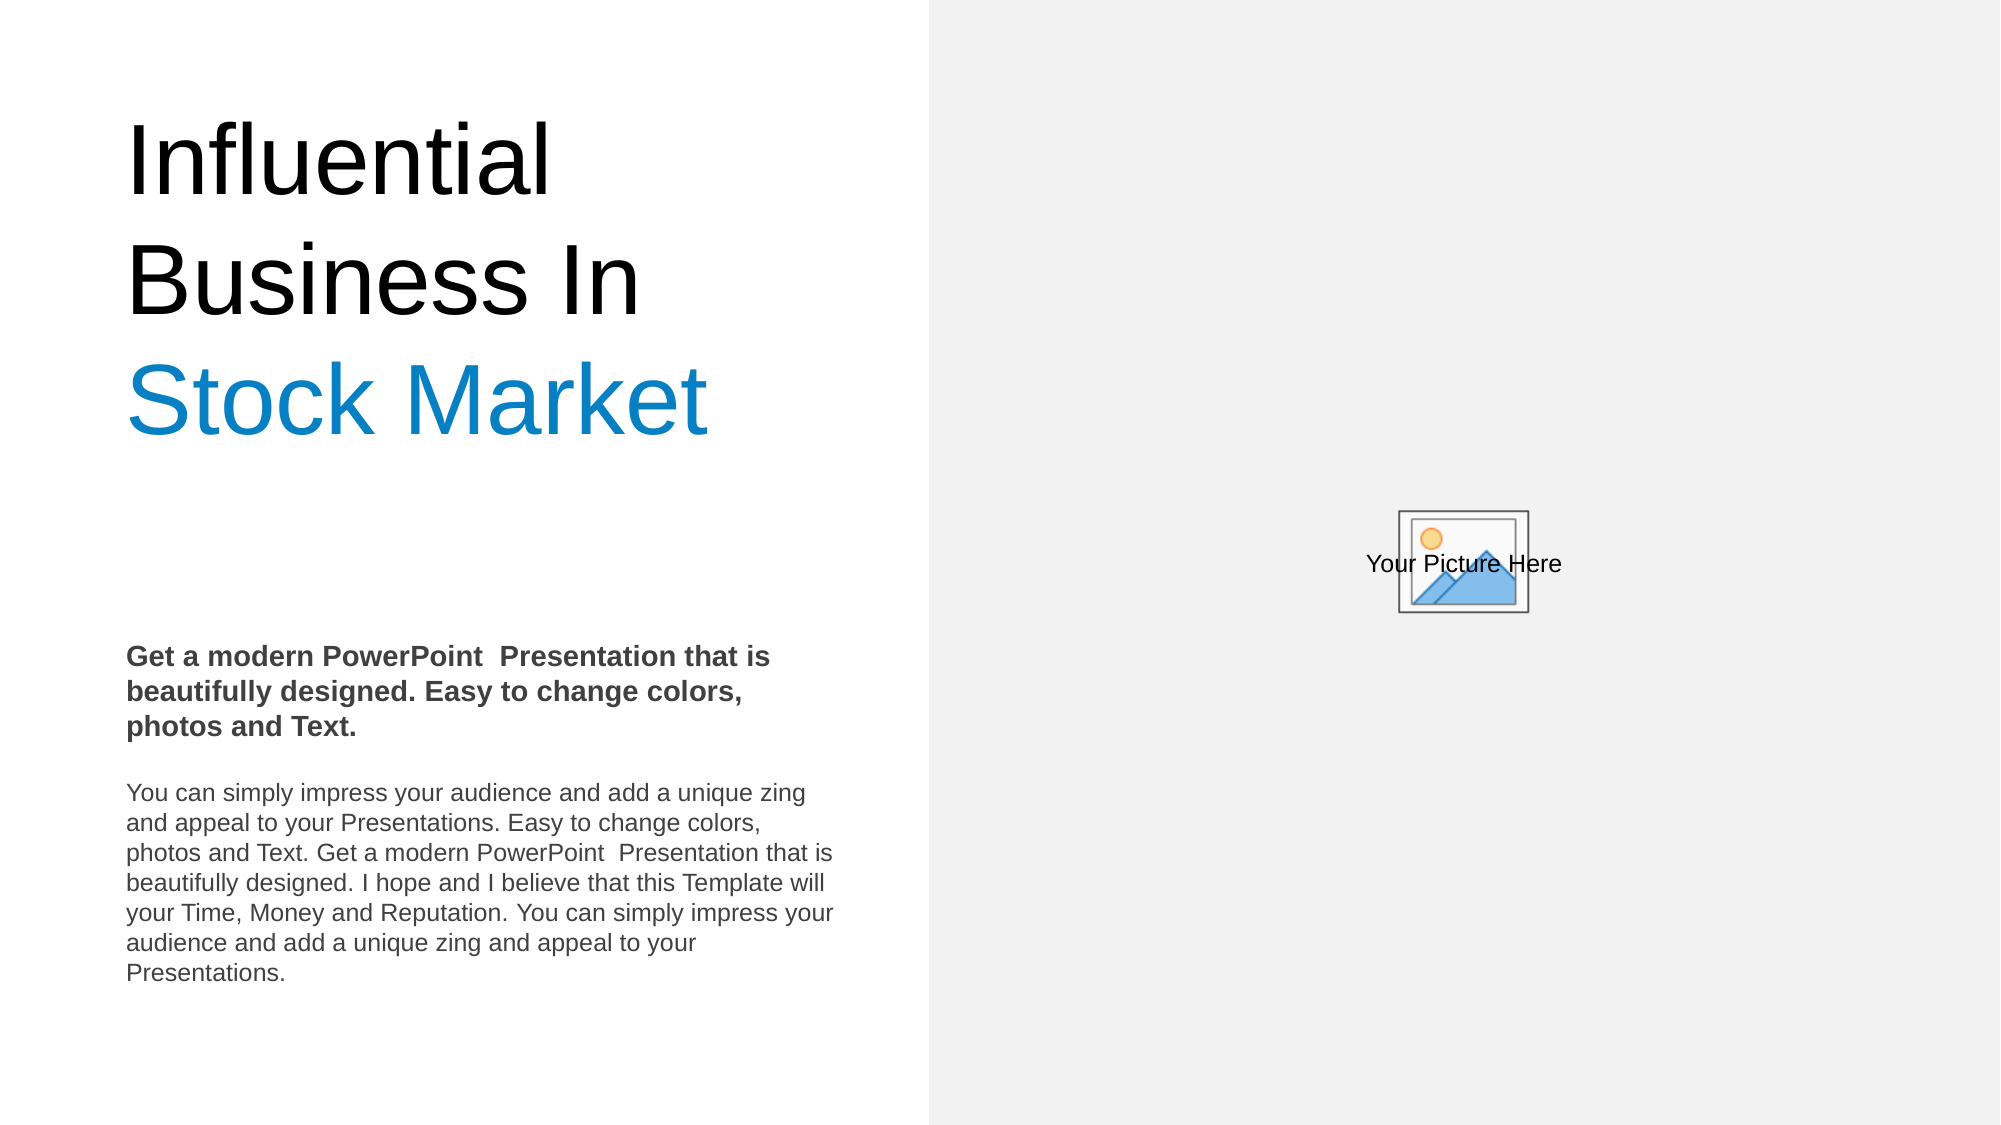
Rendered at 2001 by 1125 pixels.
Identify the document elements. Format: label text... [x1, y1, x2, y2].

text_box You can simply impress your audience and add a unique zing and appeal to your Presentations. Easy to change colors, photos and Text. Get a modern PowerPoint Presentation that is beautifully designed. I hope and I believe that this Template will your Time, Money and Reputation. You can simply impress your audience and add a unique zing and appeal to your Presentations. [111, 769, 854, 994]
text_box Influential Business In Stock Market [111, 87, 817, 462]
picture [928, 0, 2000, 1125]
text_box Get a modern PowerPoint Presentation that is beautifully designed. Easy to change colors, photos and Text. [111, 629, 854, 750]
